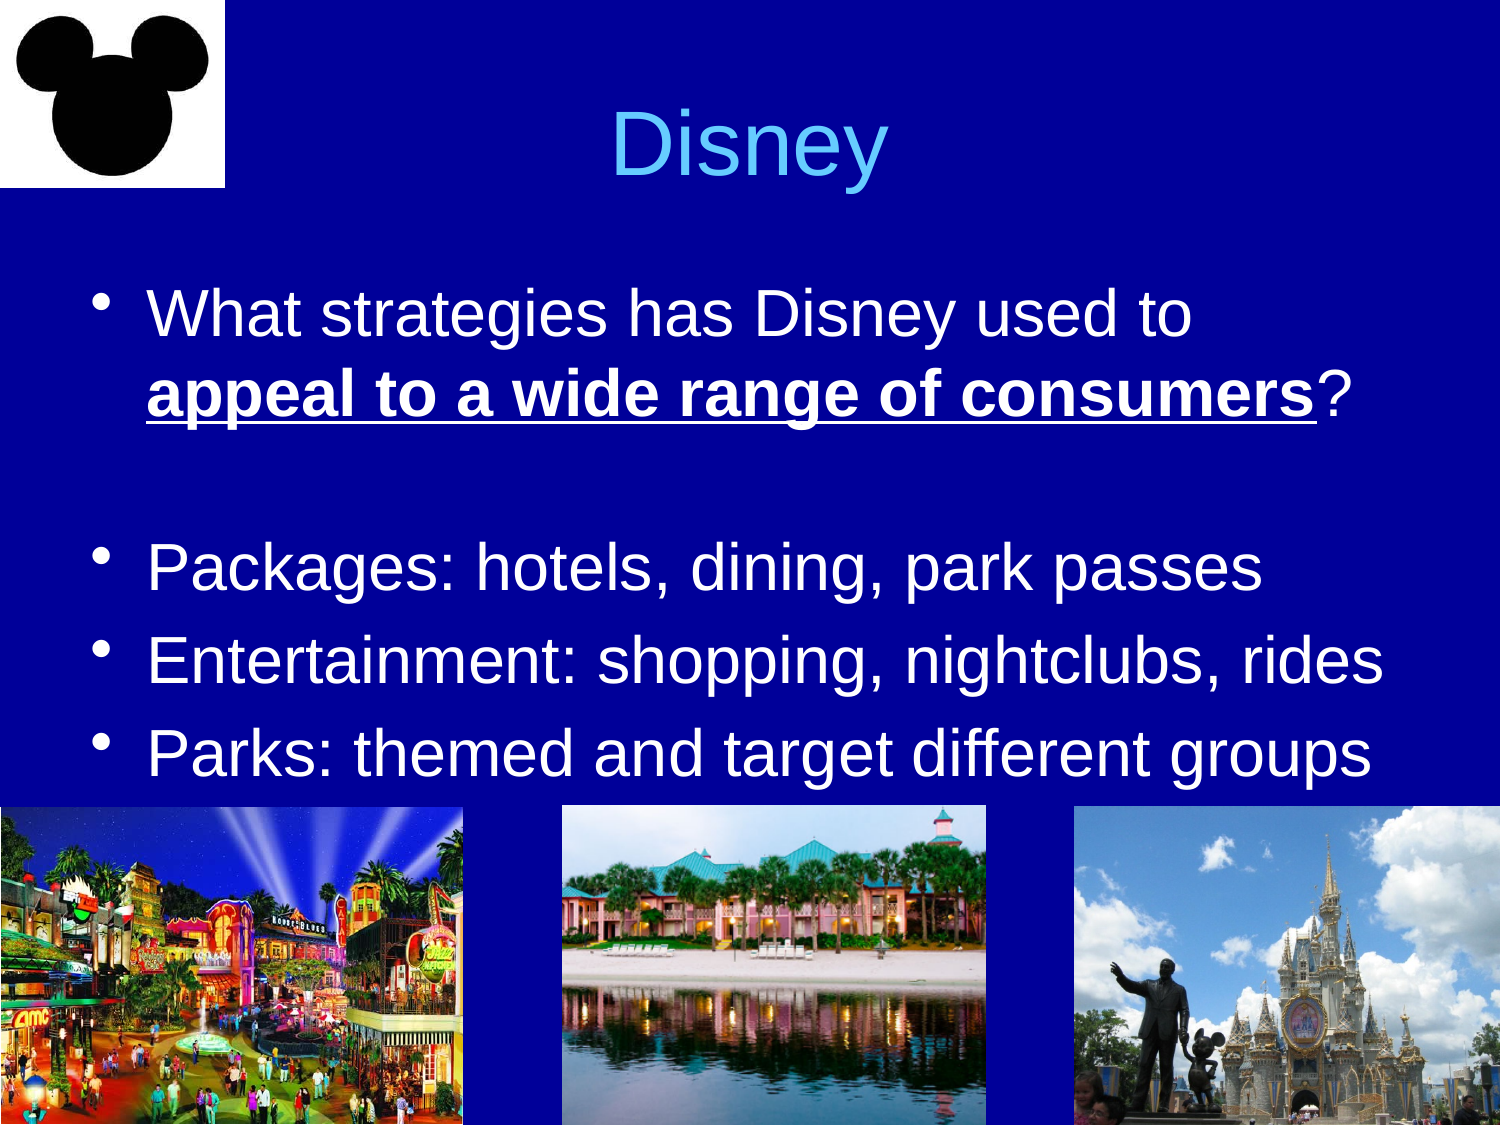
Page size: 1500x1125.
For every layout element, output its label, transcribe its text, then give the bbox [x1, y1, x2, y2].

picture [0, 807, 463, 1125]
picture [562, 805, 987, 1125]
title Disney [74, 44, 1426, 233]
list What strategies has Disney used to appeal to a wide range of consumers? Packages: hotels, dining, park passes Entertainment: shopping, nightclubs, rides Parks: themed and target different groups [74, 262, 1426, 1006]
picture [0, 0, 226, 188]
picture [1074, 805, 1500, 1125]
